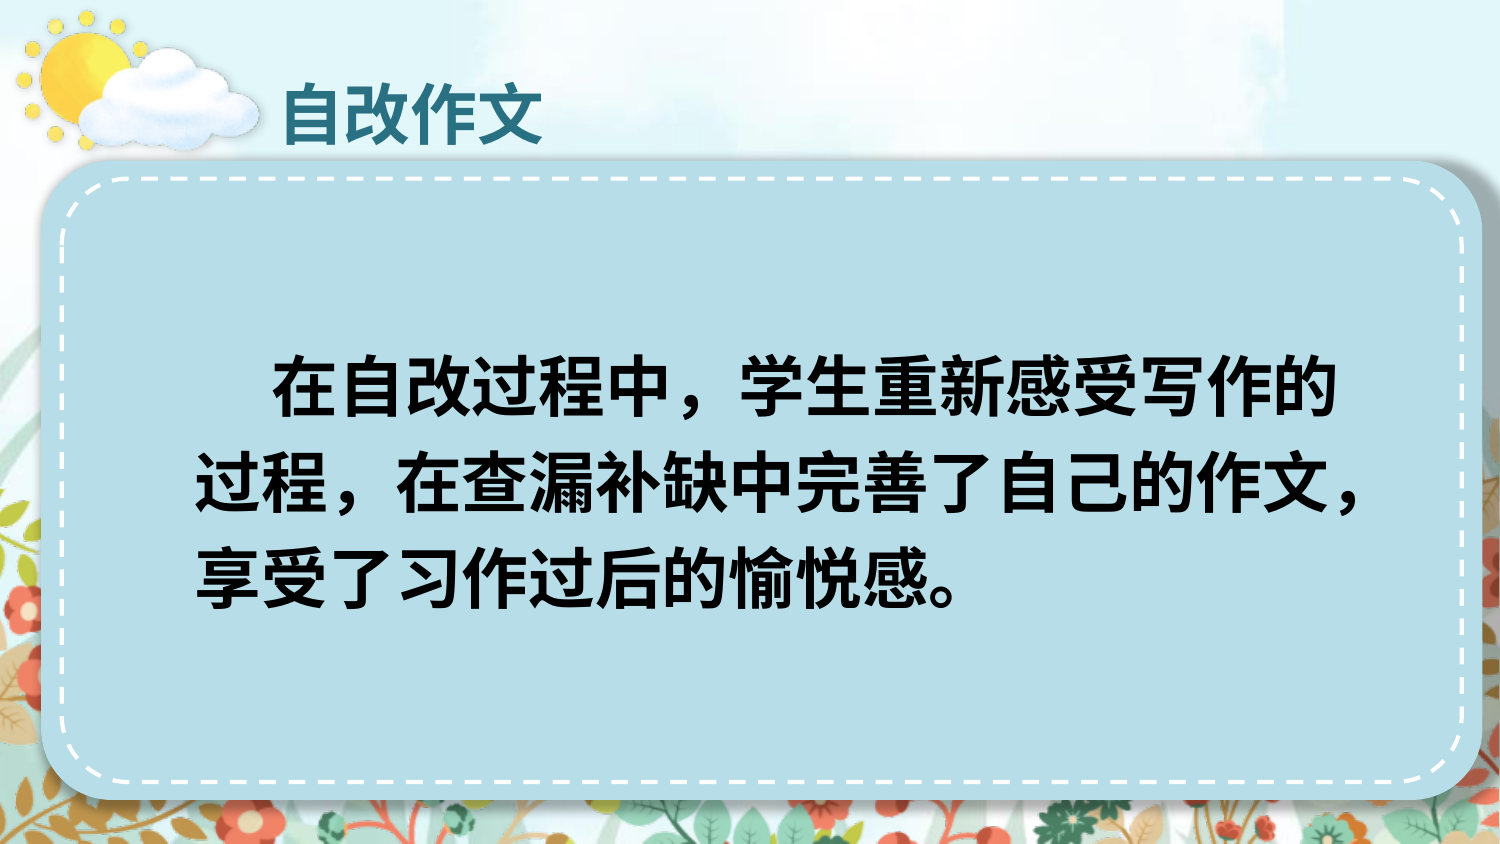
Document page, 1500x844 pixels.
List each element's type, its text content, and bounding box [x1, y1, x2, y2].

picture [0, 0, 1500, 844]
text_box 在自改过程中，学生重新感受写作的过程，在查漏补缺中完善了自己的作文，享受了习作过后的愉悦感。 [179, 321, 1379, 624]
text_box 自改作文 [262, 49, 767, 161]
